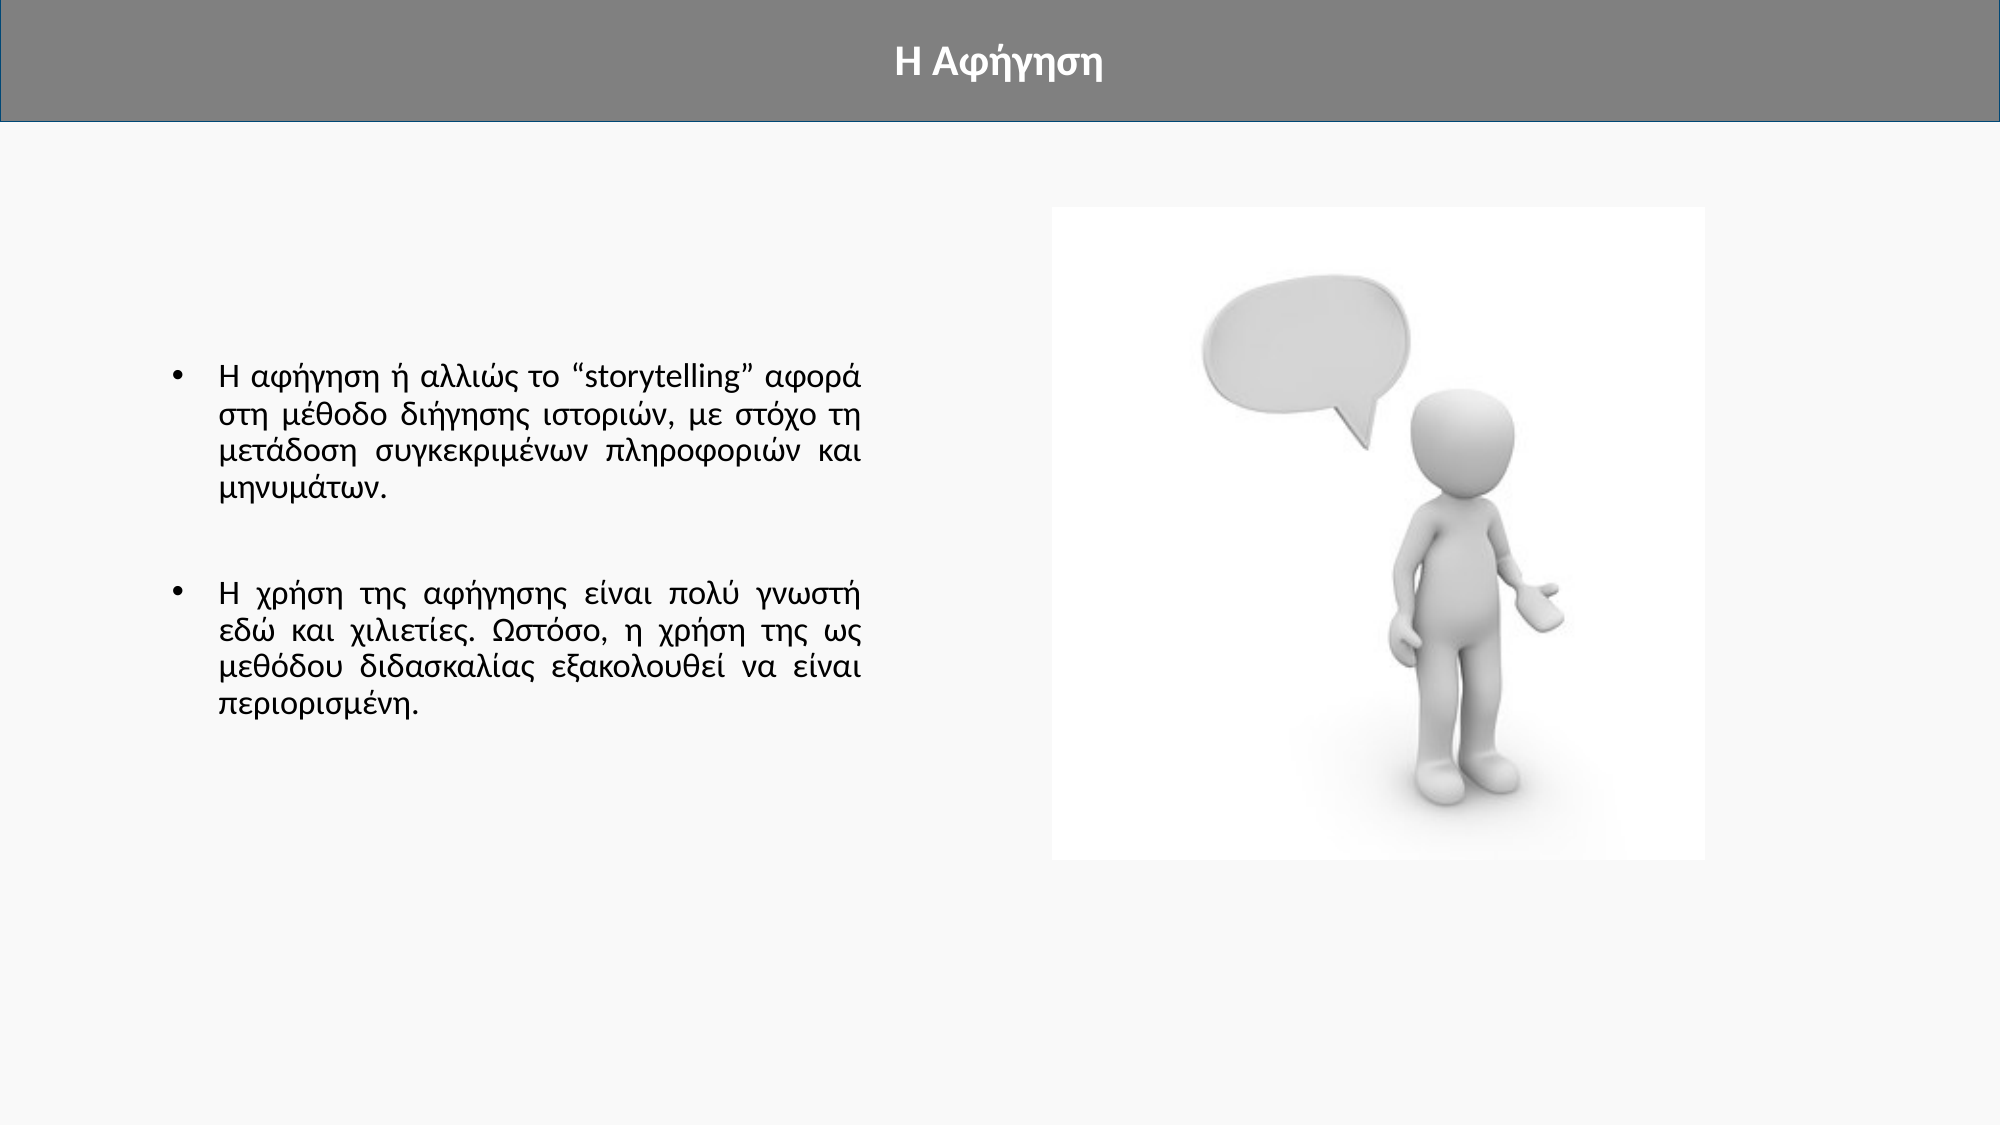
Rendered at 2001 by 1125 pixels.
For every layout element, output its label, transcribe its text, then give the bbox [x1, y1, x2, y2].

title Η Αφήγηση [59, 0, 1940, 122]
picture [1052, 207, 1705, 861]
list Η αφήγηση ή αλλιώς το “storytelling” αφορά στη μέθοδο διήγησης ιστοριών, με στόχο τη μετάδοση συγκεκριμένων πληροφοριών και μηνυμάτων. Η χρήση της αφήγησης είναι πολύ γνωστή εδώ και χιλιετίες. Ωστόσο, η χρήση της ως μεθόδου διδασκαλίας εξακολουθεί να είναι περιορισμένη. [157, 351, 877, 835]
